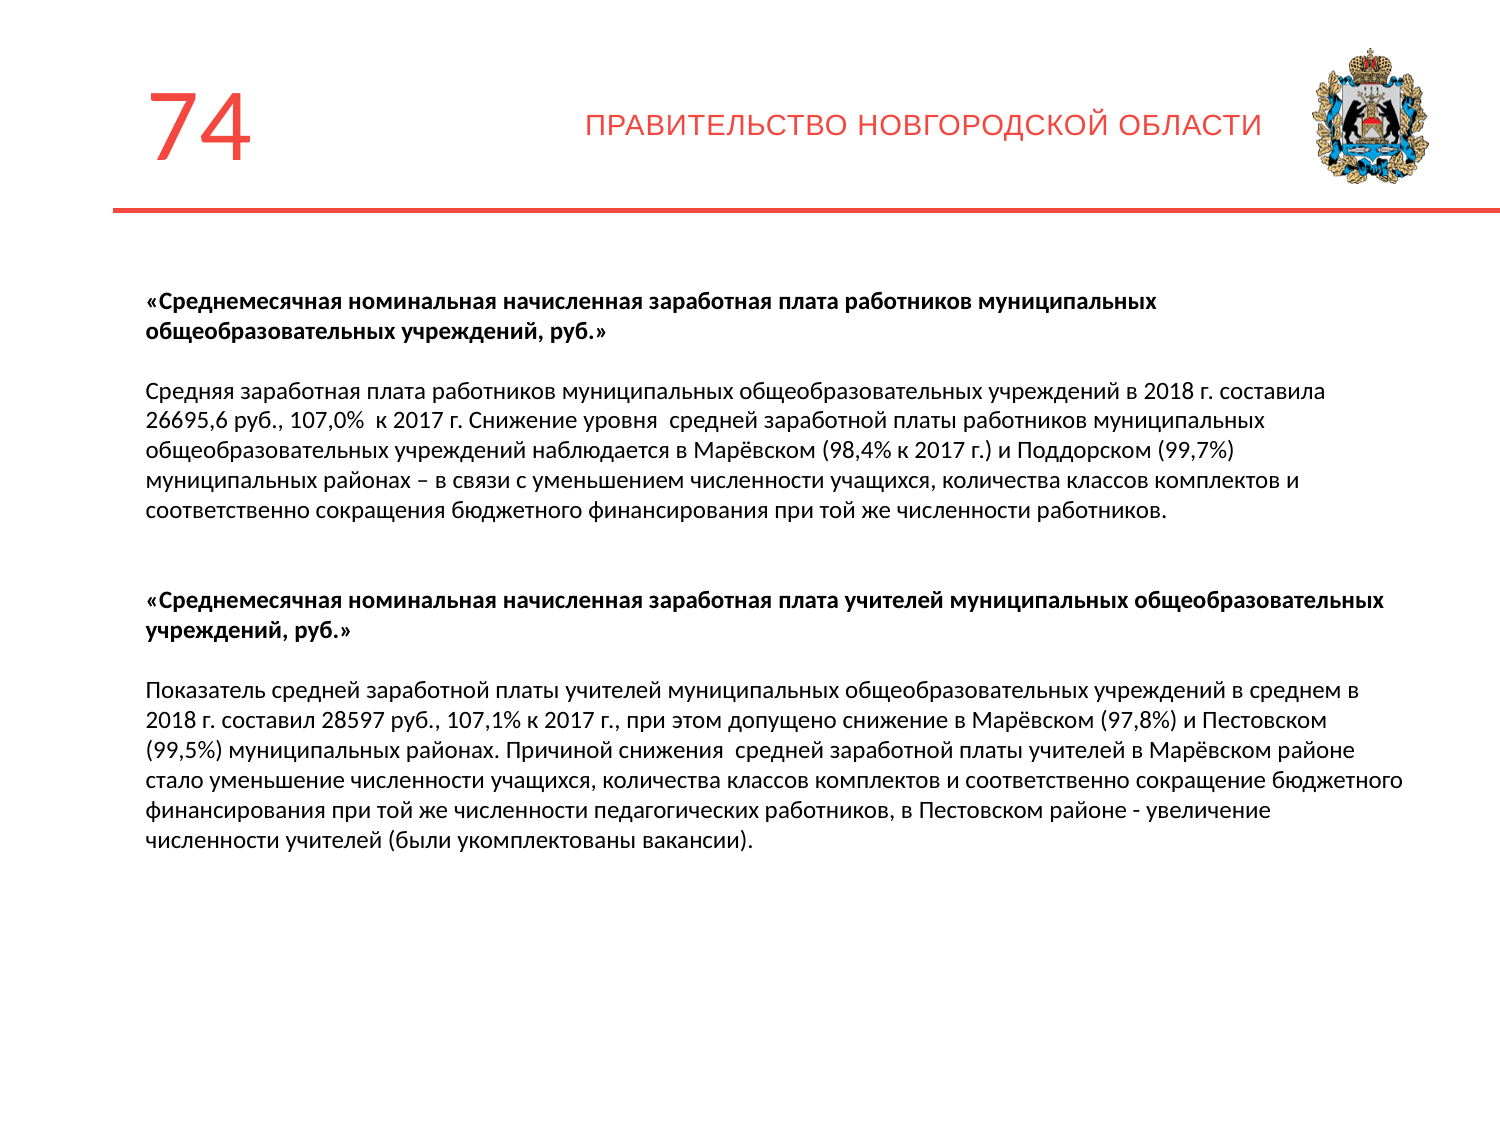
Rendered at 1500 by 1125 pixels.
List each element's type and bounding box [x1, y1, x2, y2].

text_box [131, 48, 267, 189]
text_box [570, 102, 1311, 147]
text_box [130, 276, 1425, 861]
picture [1311, 48, 1429, 184]
